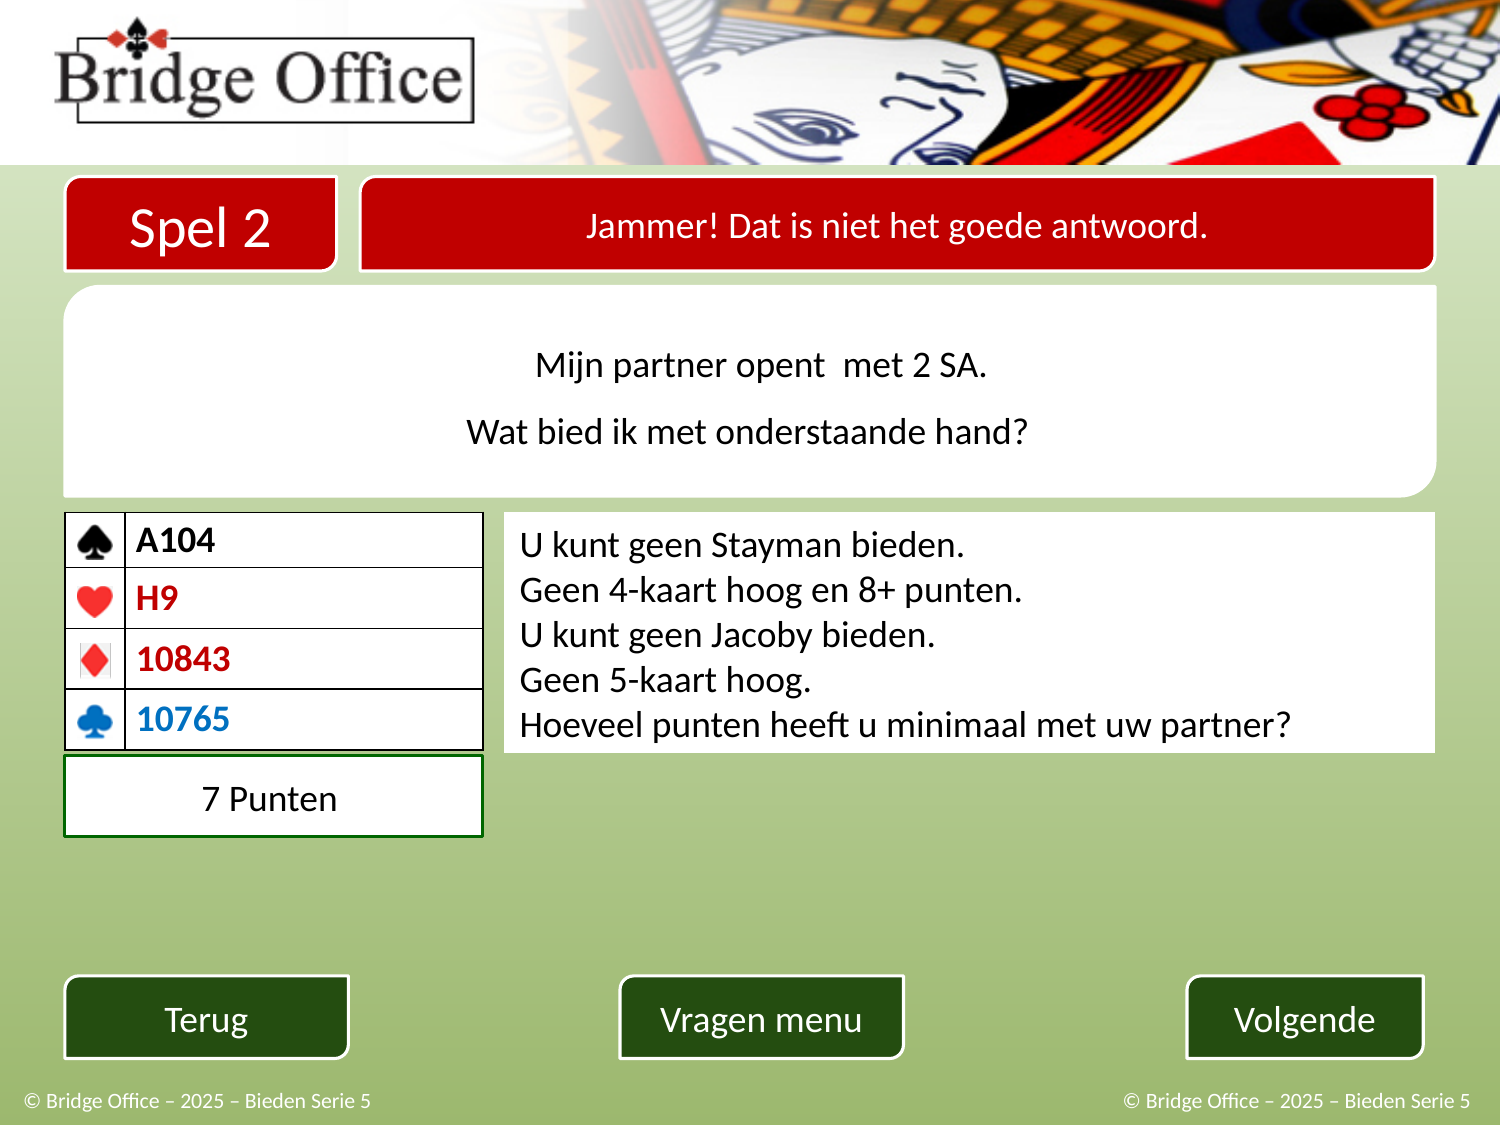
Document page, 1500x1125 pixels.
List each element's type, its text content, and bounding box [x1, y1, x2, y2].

picture [77, 585, 114, 618]
text_box Volgende [1185, 974, 1425, 1061]
text_box Wat bied ik met onderstaande hand? [451, 399, 1072, 460]
table_cell 10765 [126, 690, 482, 749]
text_box Terug [63, 974, 350, 1061]
picture [0, 0, 1500, 166]
table_cell H9 [126, 568, 482, 628]
text_box Mijn partner opent met 2 SA. [508, 332, 1015, 393]
text_box Spel 2 [63, 179, 339, 273]
text_box © Bridge Office – 2025 – Bieden Serie 5 [1107, 1079, 1500, 1121]
text_box 7 Punten [63, 754, 484, 838]
picture [77, 524, 114, 561]
table_header [66, 513, 124, 567]
text_box Vragen menu [618, 974, 906, 1061]
table_cell [66, 690, 124, 749]
picture [77, 643, 114, 679]
table_cell [66, 629, 124, 688]
table_header A104 [126, 513, 482, 567]
table_cell [66, 568, 124, 628]
table_cell 10843 [126, 629, 482, 688]
picture [77, 703, 114, 740]
text_box [63, 284, 1437, 498]
text_box Jammer! Dat is niet het goede antwoord. [358, 179, 1437, 273]
text_box © Bridge Office – 2025 – Bieden Serie 5 [8, 1079, 393, 1121]
text_box U kunt geen Stayman bieden. Geen 4-kaart hoog en 8+ punten. U kunt geen Jacoby bieden. Geen 5-kaart hoog. Hoeveel punten heeft u minimaal met uw partner? [504, 512, 1435, 753]
